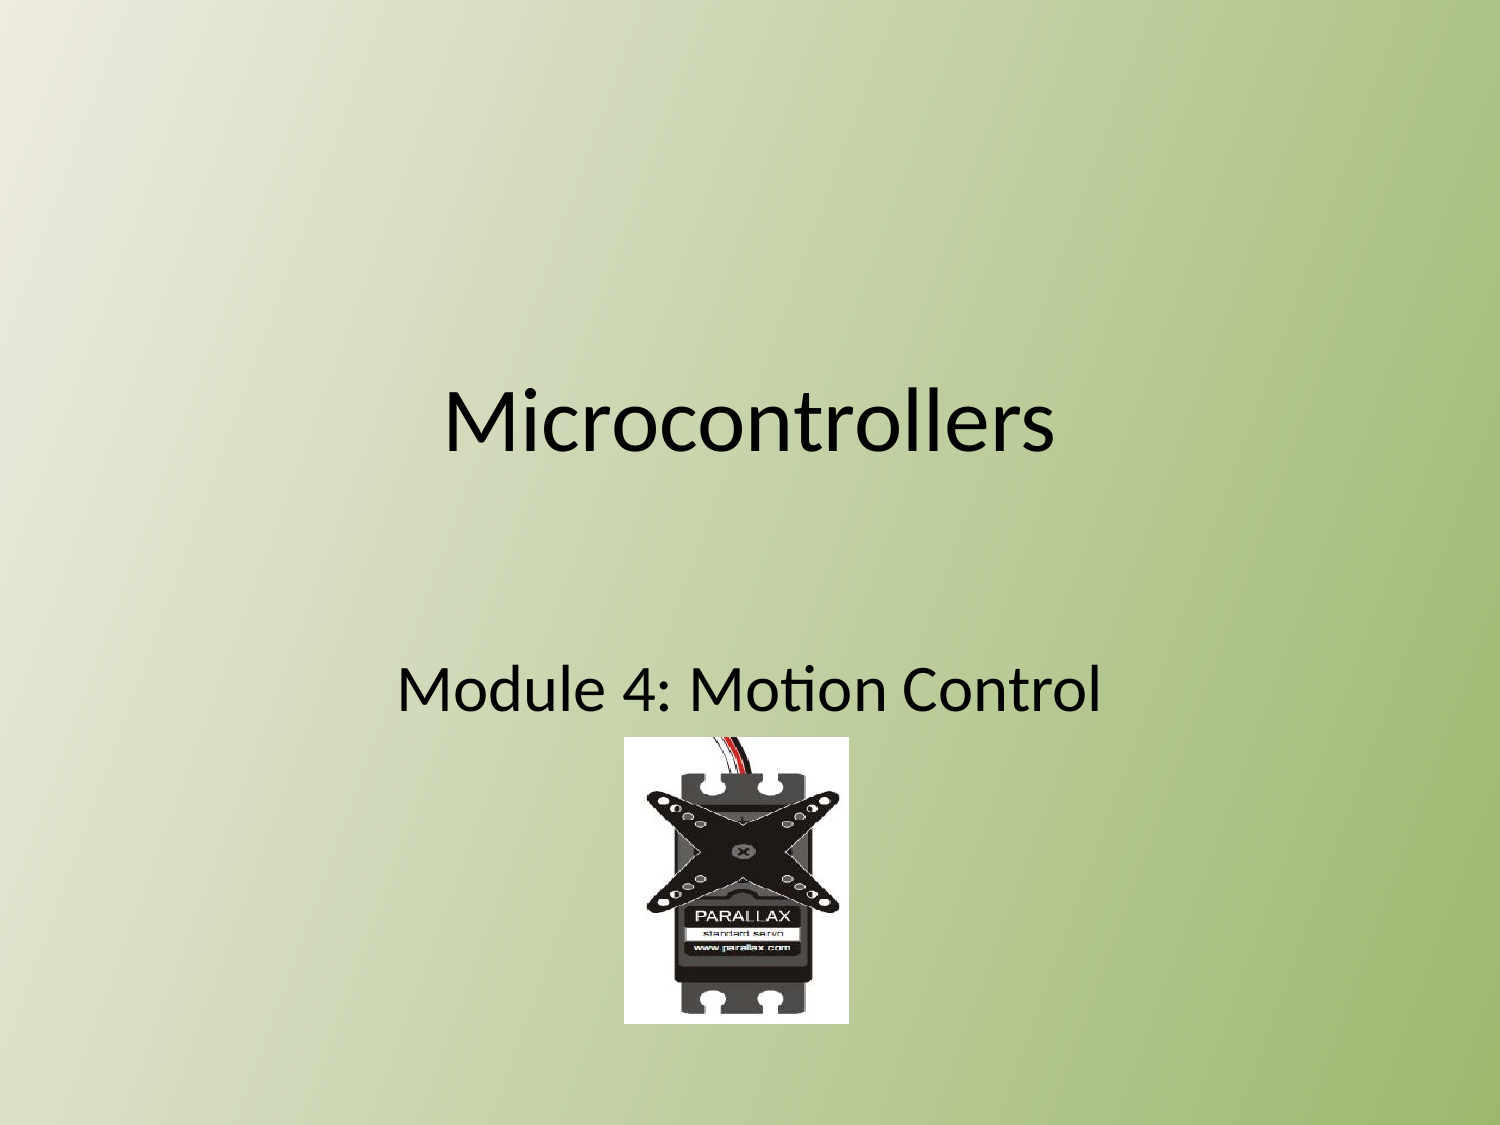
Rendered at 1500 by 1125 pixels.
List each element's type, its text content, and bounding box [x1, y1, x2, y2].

picture [624, 737, 849, 1024]
title Microcontrollers [112, 349, 1388, 591]
subtitle Module 4: Motion Control [225, 637, 1275, 925]
